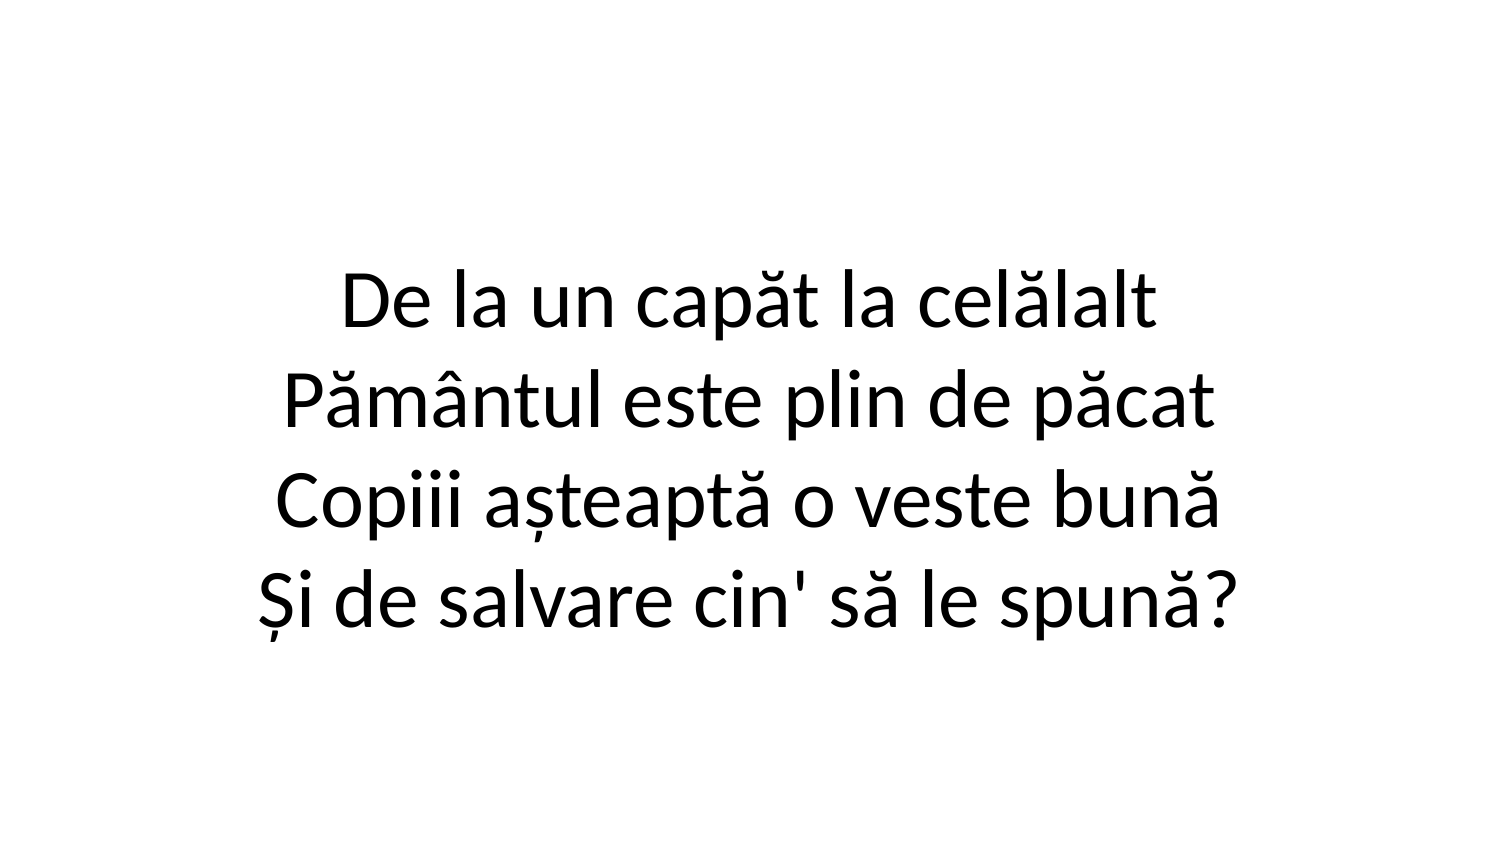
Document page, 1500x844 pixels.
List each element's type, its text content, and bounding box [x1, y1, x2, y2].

text_box De la un capăt la celălalt Pământul este plin de păcat Copiii așteaptă o veste bună Și de salvare cin' să le spună? [243, 192, 1257, 652]
